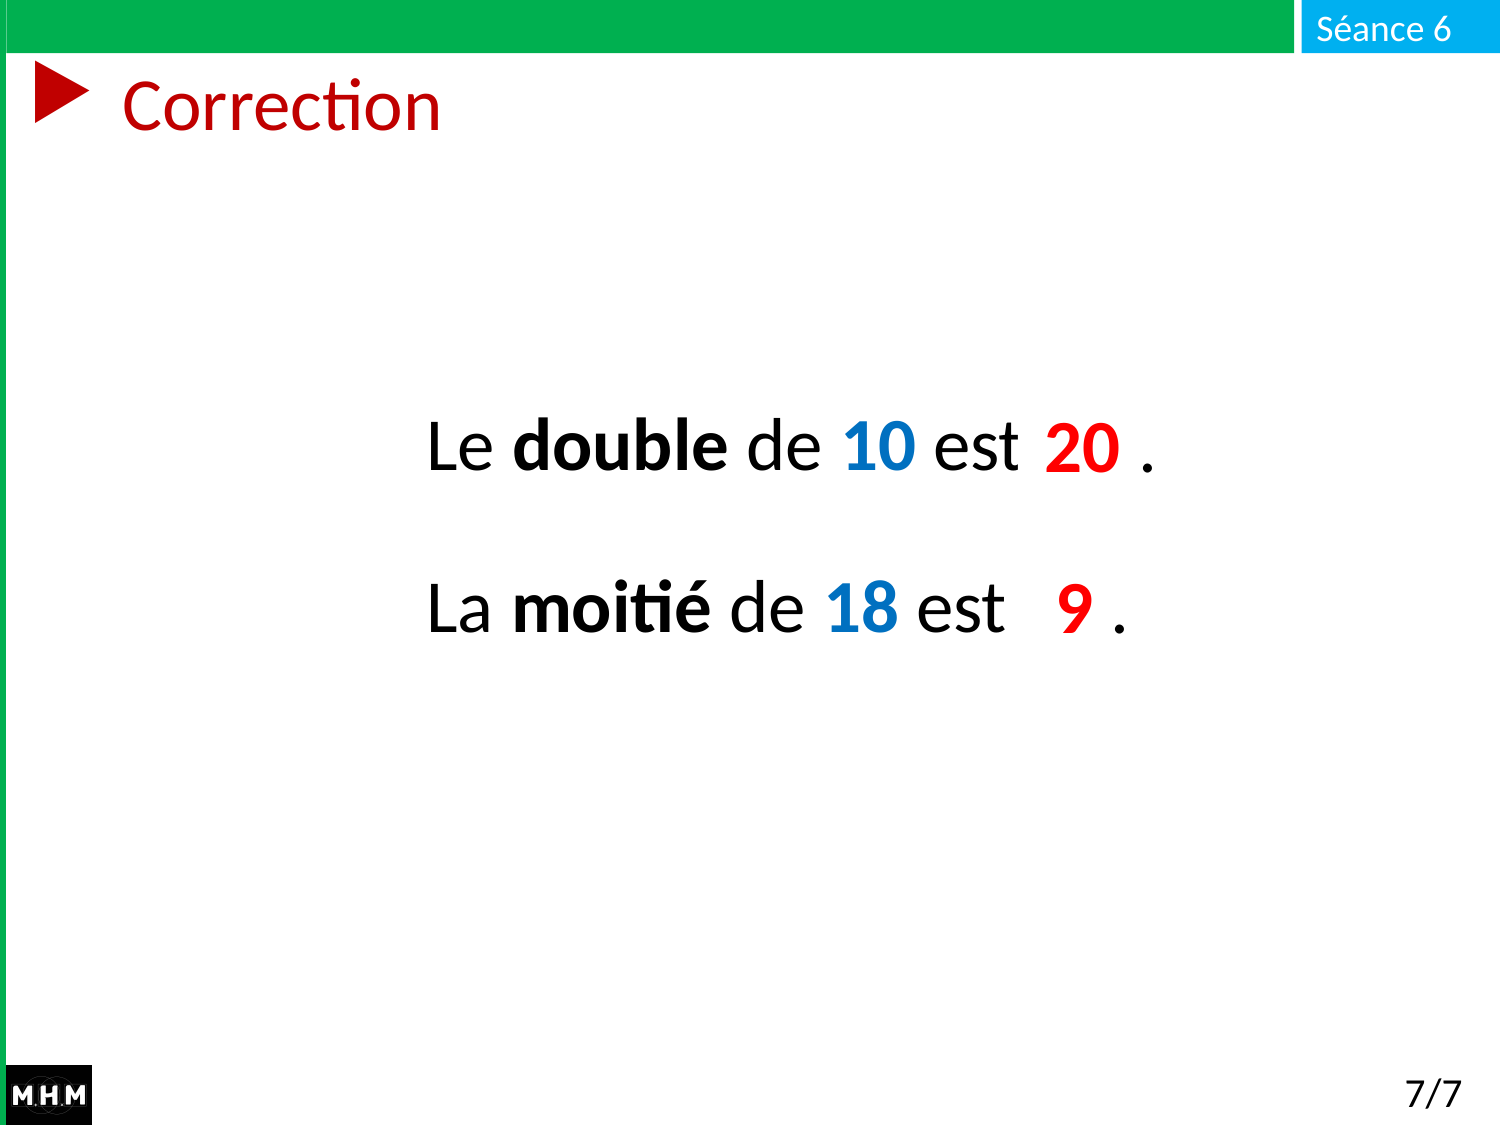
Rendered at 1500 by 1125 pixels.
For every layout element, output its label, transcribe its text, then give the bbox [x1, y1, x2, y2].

text_box 20 . [1017, 395, 1185, 502]
picture [6, 1065, 92, 1125]
text_box 7/7 [1389, 1064, 1500, 1125]
text_box 9 . [1017, 556, 1168, 662]
text_box Le double de 10 est … La moitié de 18 est … [411, 381, 1132, 674]
title Correction [13, 58, 1397, 154]
